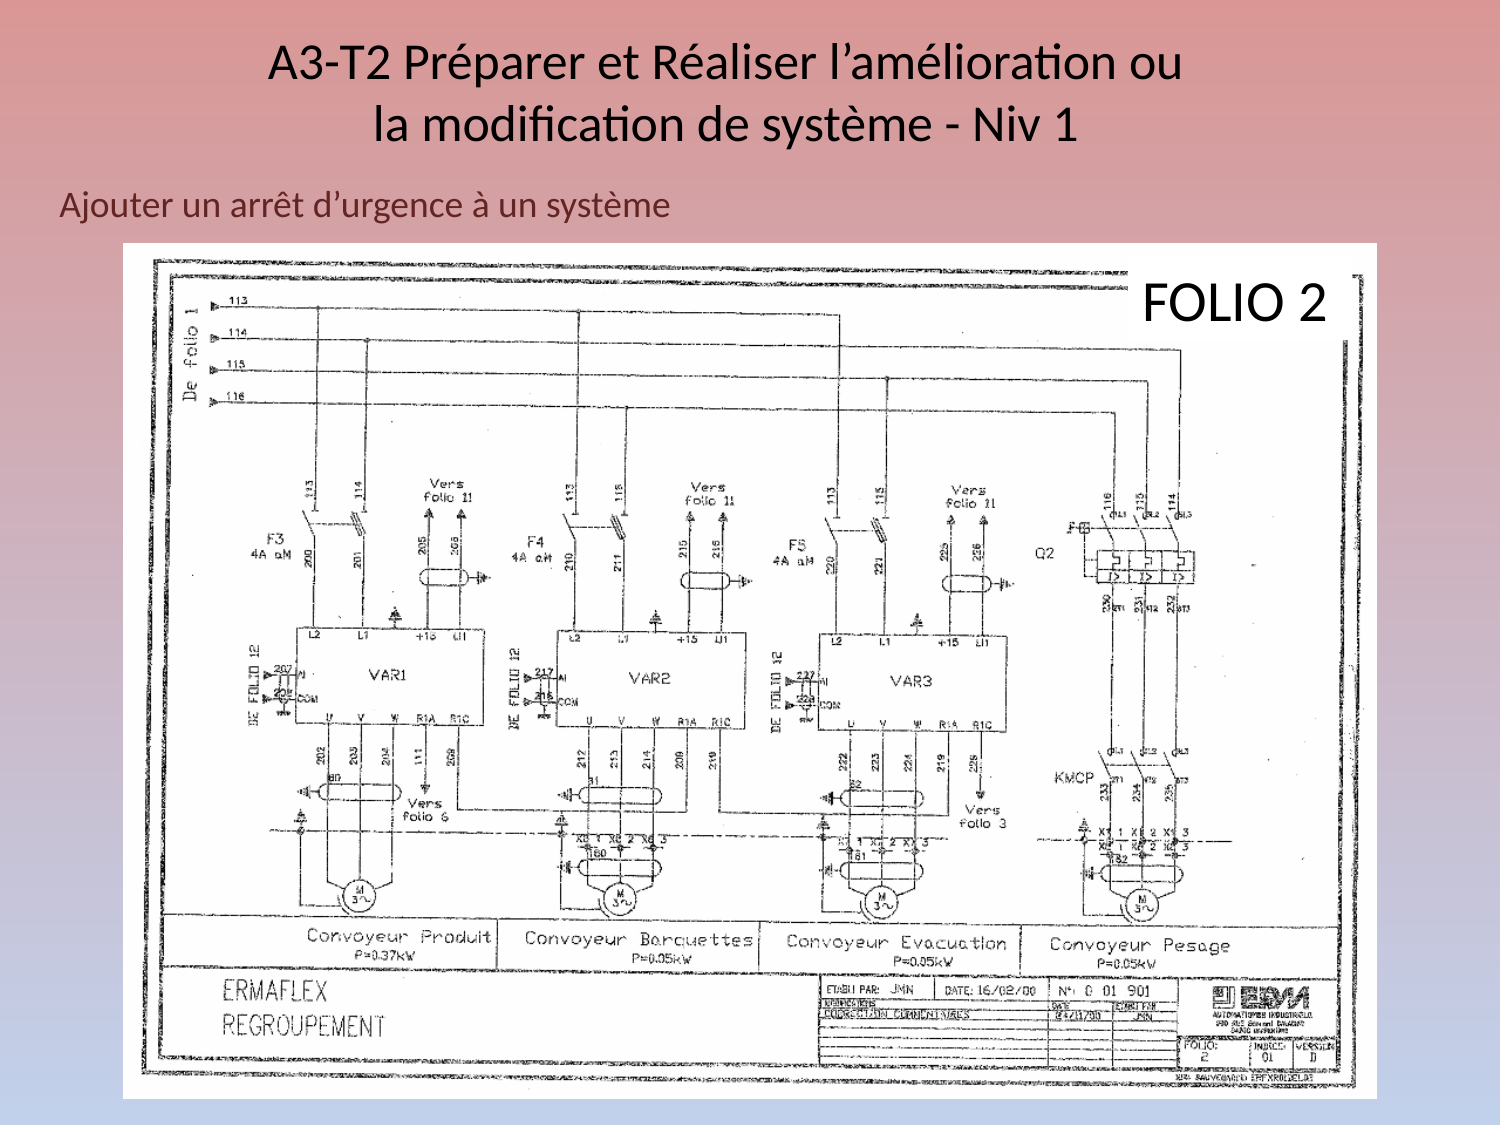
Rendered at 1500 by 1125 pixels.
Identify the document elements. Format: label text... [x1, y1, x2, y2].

picture [123, 243, 1377, 1099]
text_box A3-T2 Préparer et Réaliser l’amélioration ou la modification de système - Niv 1 [242, 19, 1211, 161]
text_box Ajouter un arrêt d’urgence à un système [44, 172, 687, 233]
